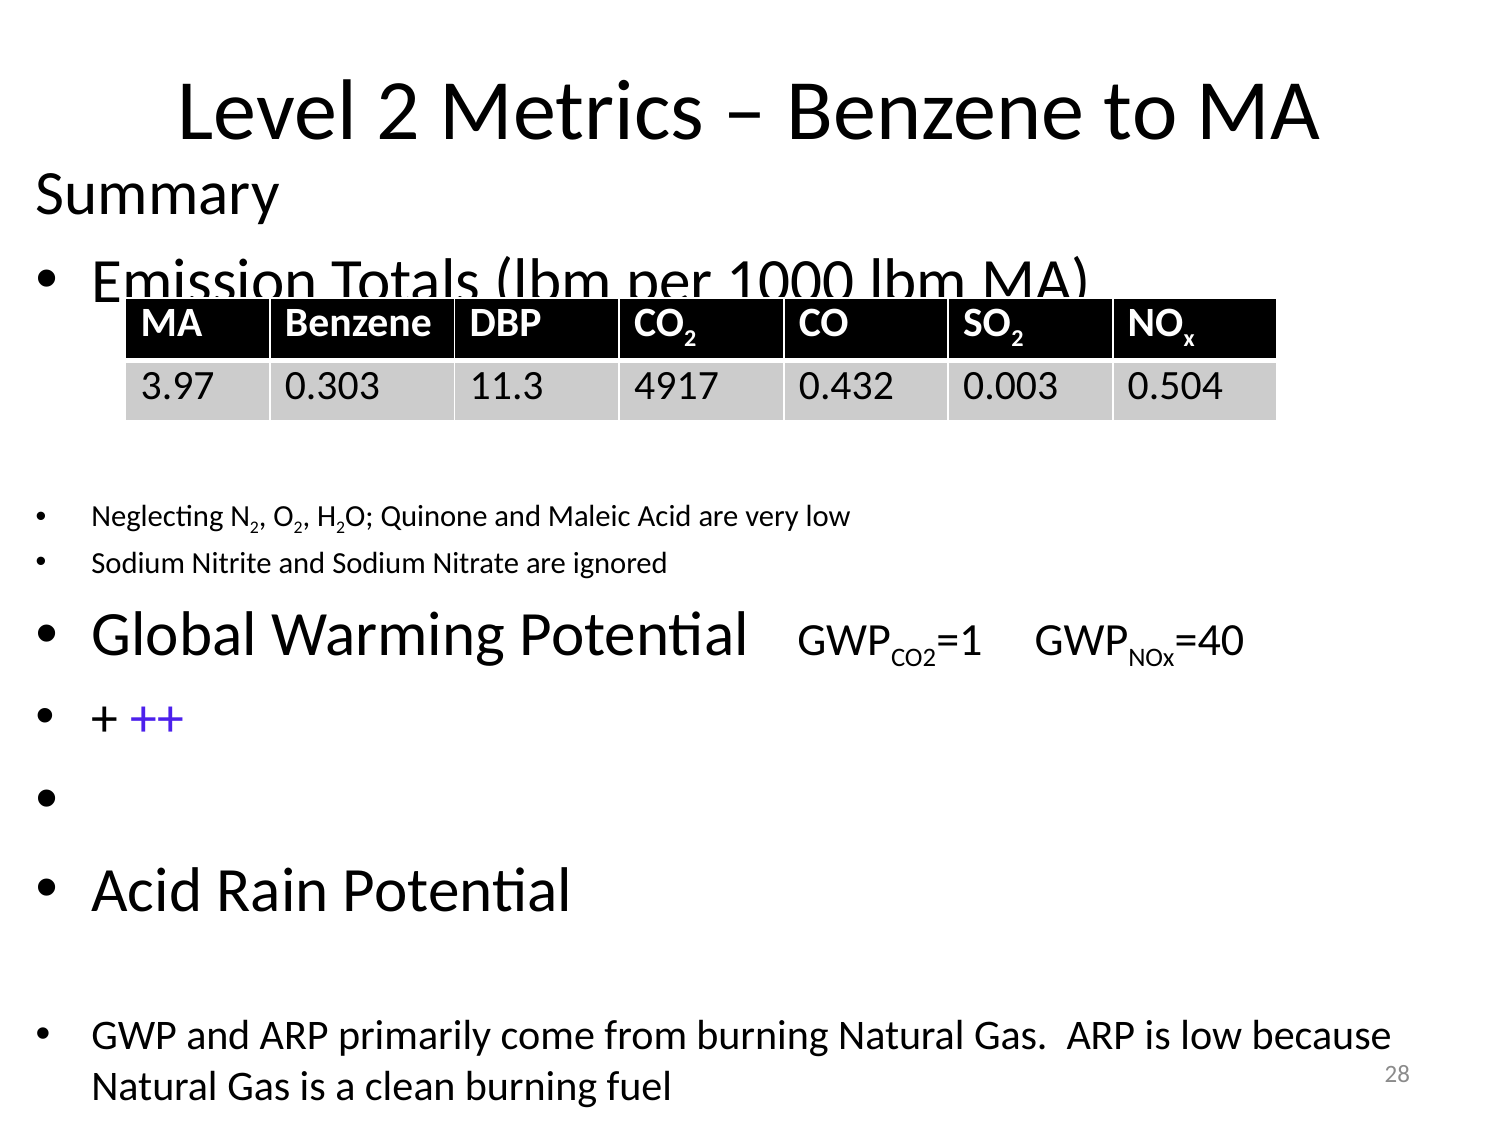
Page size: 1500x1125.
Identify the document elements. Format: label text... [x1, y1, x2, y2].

title Level 2 Metrics – Benzene to MA [75, 45, 1425, 165]
table_header Benzene [271, 299, 454, 358]
table_cell 0.432 [785, 363, 947, 420]
table_header CO [785, 299, 947, 358]
table_cell 0.504 [1114, 363, 1276, 420]
table_cell 0.303 [271, 363, 454, 420]
table_header DBP [455, 299, 618, 358]
table_cell 11.3 [455, 363, 618, 420]
table_header SO2 [949, 299, 1112, 358]
table_cell 4917 [620, 363, 783, 420]
table_cell 0.003 [949, 363, 1112, 420]
table_header NOx [1114, 299, 1276, 358]
table_header CO2 [620, 299, 783, 358]
table_cell 3.97 [126, 363, 269, 420]
table_header MA [126, 299, 269, 358]
slide_number 28 [1074, 1042, 1425, 1103]
